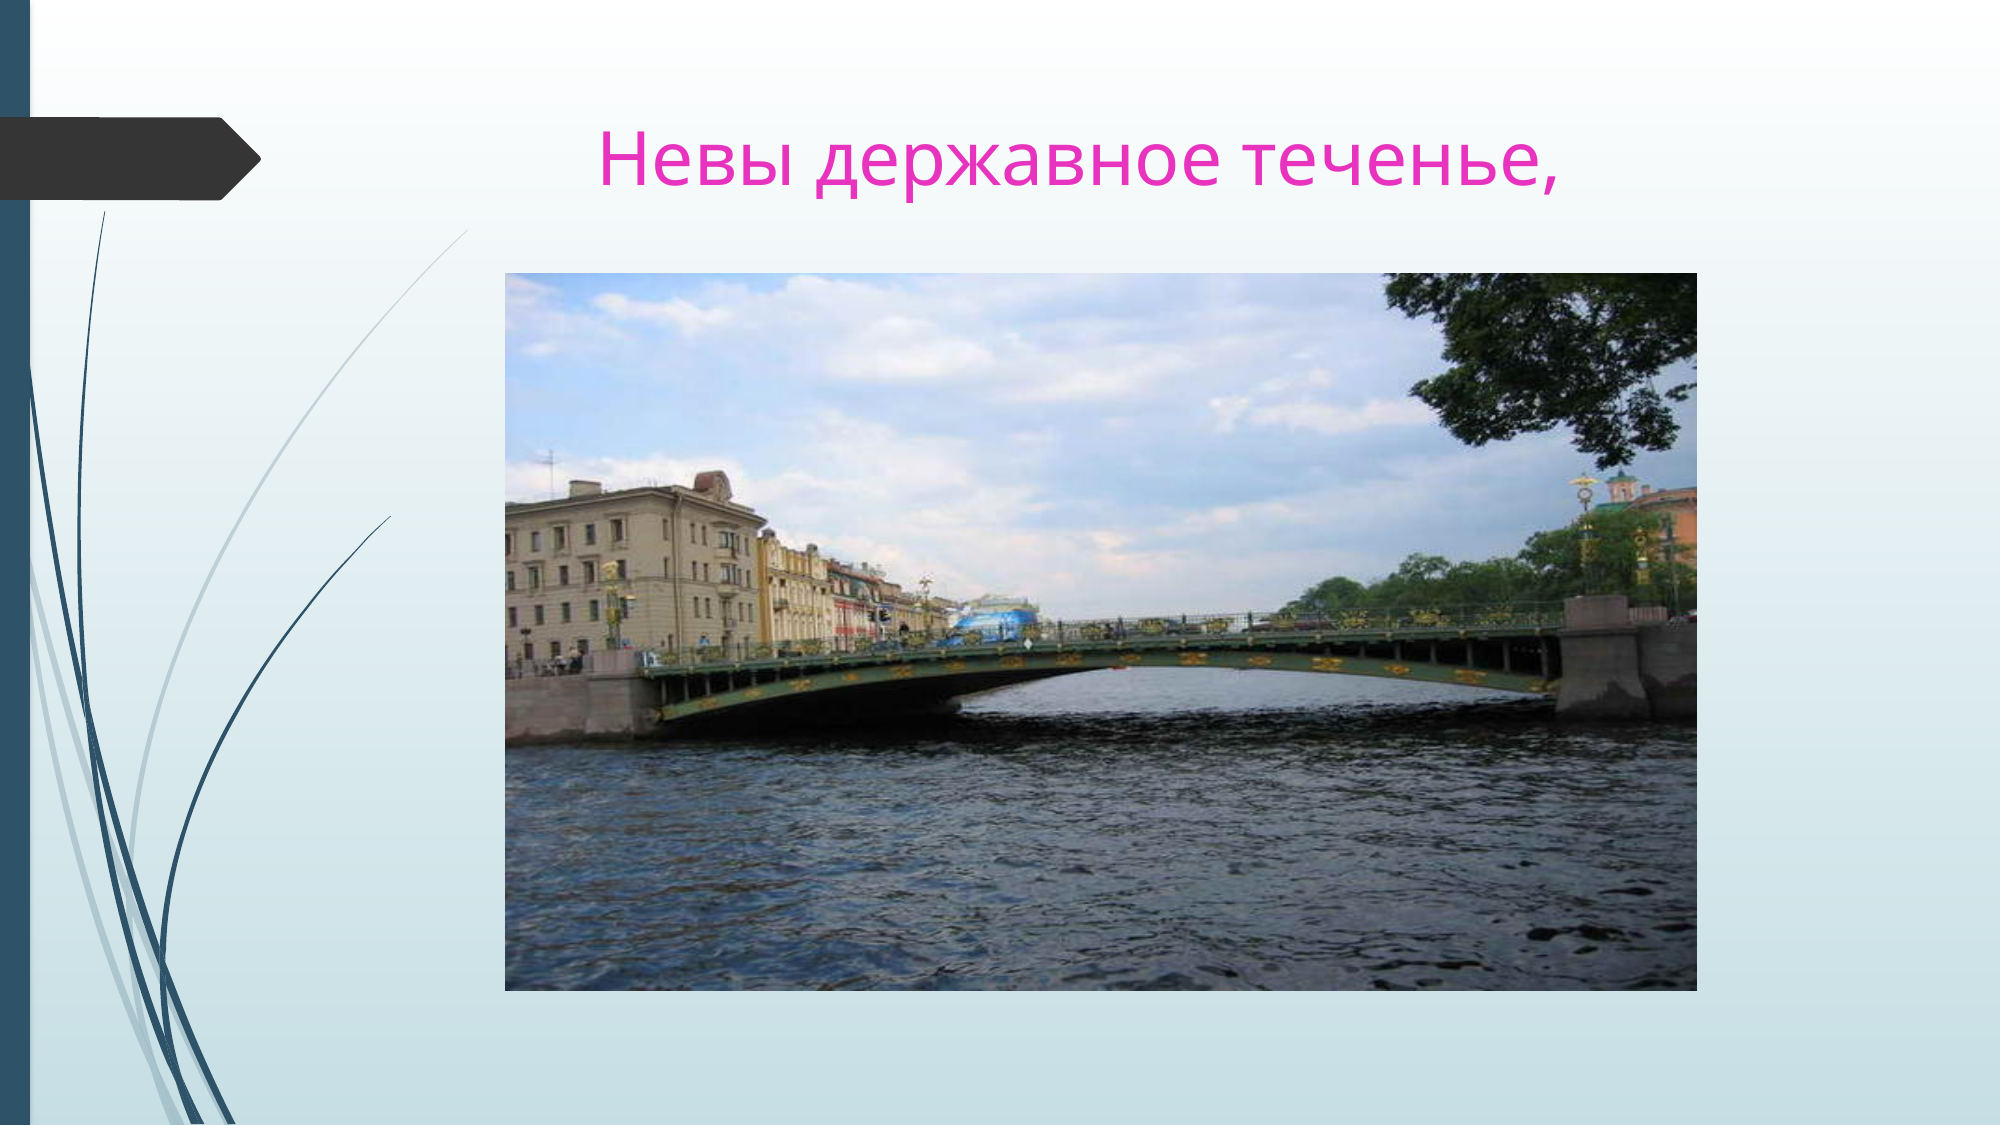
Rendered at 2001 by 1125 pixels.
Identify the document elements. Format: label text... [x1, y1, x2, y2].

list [505, 272, 1697, 991]
title Невы державное теченье, [425, 102, 1888, 313]
